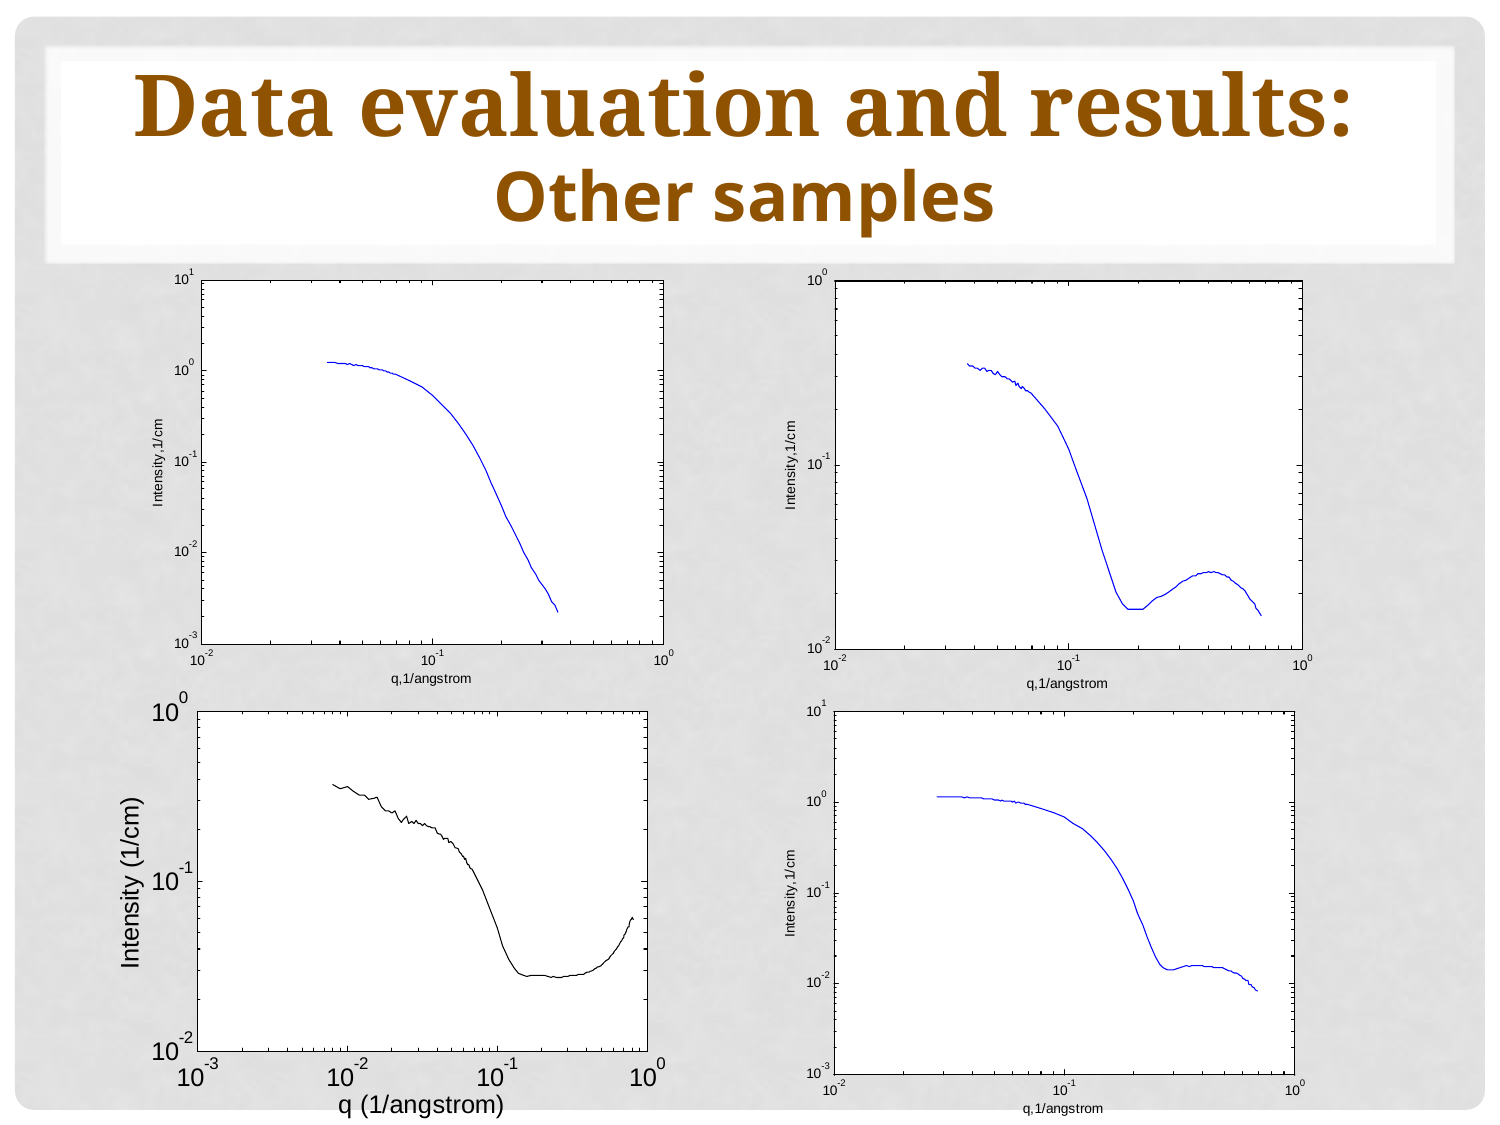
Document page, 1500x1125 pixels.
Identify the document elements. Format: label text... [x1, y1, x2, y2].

text_box Data evaluation and results: Other samples [47, 30, 1442, 256]
picture [112, 246, 720, 1122]
picture [756, 246, 1360, 1124]
